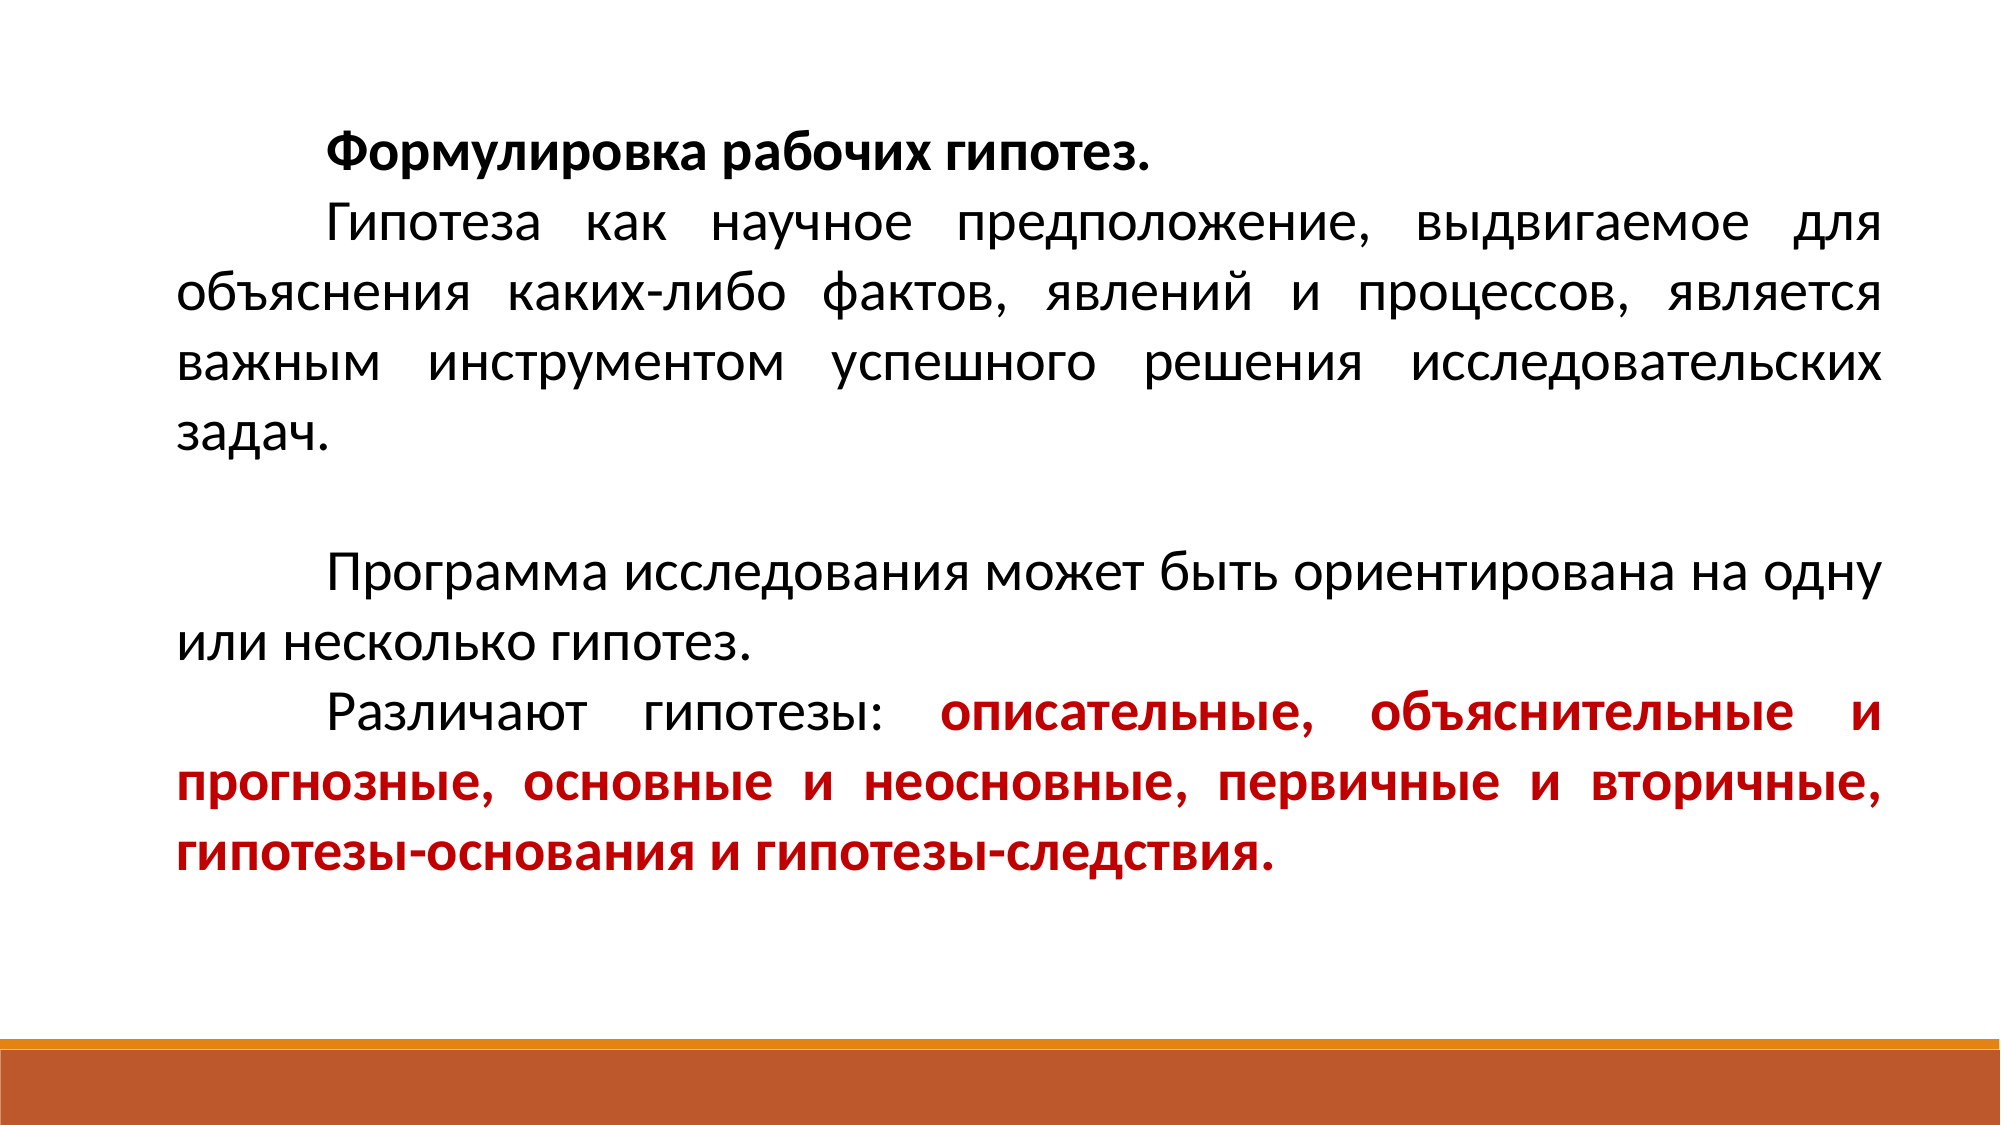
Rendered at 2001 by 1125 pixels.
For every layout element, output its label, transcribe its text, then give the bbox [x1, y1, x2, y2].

text_box Формулировка рабочих гипотез. Гипотеза как научное предположение, выдвигаемое для объяснения каких-либо фактов, явлений и процессов, является важным инструментом успешного решения исследовательских задач. Программа исследования может быть ориентирована на одну или несколько гипотез. Различают гипотезы: описательные, объяснительные и прогнозные, основные и неосновные, первичные и вторичные, гипотезы-основания и гипотезы-следствия. [161, 104, 1898, 890]
